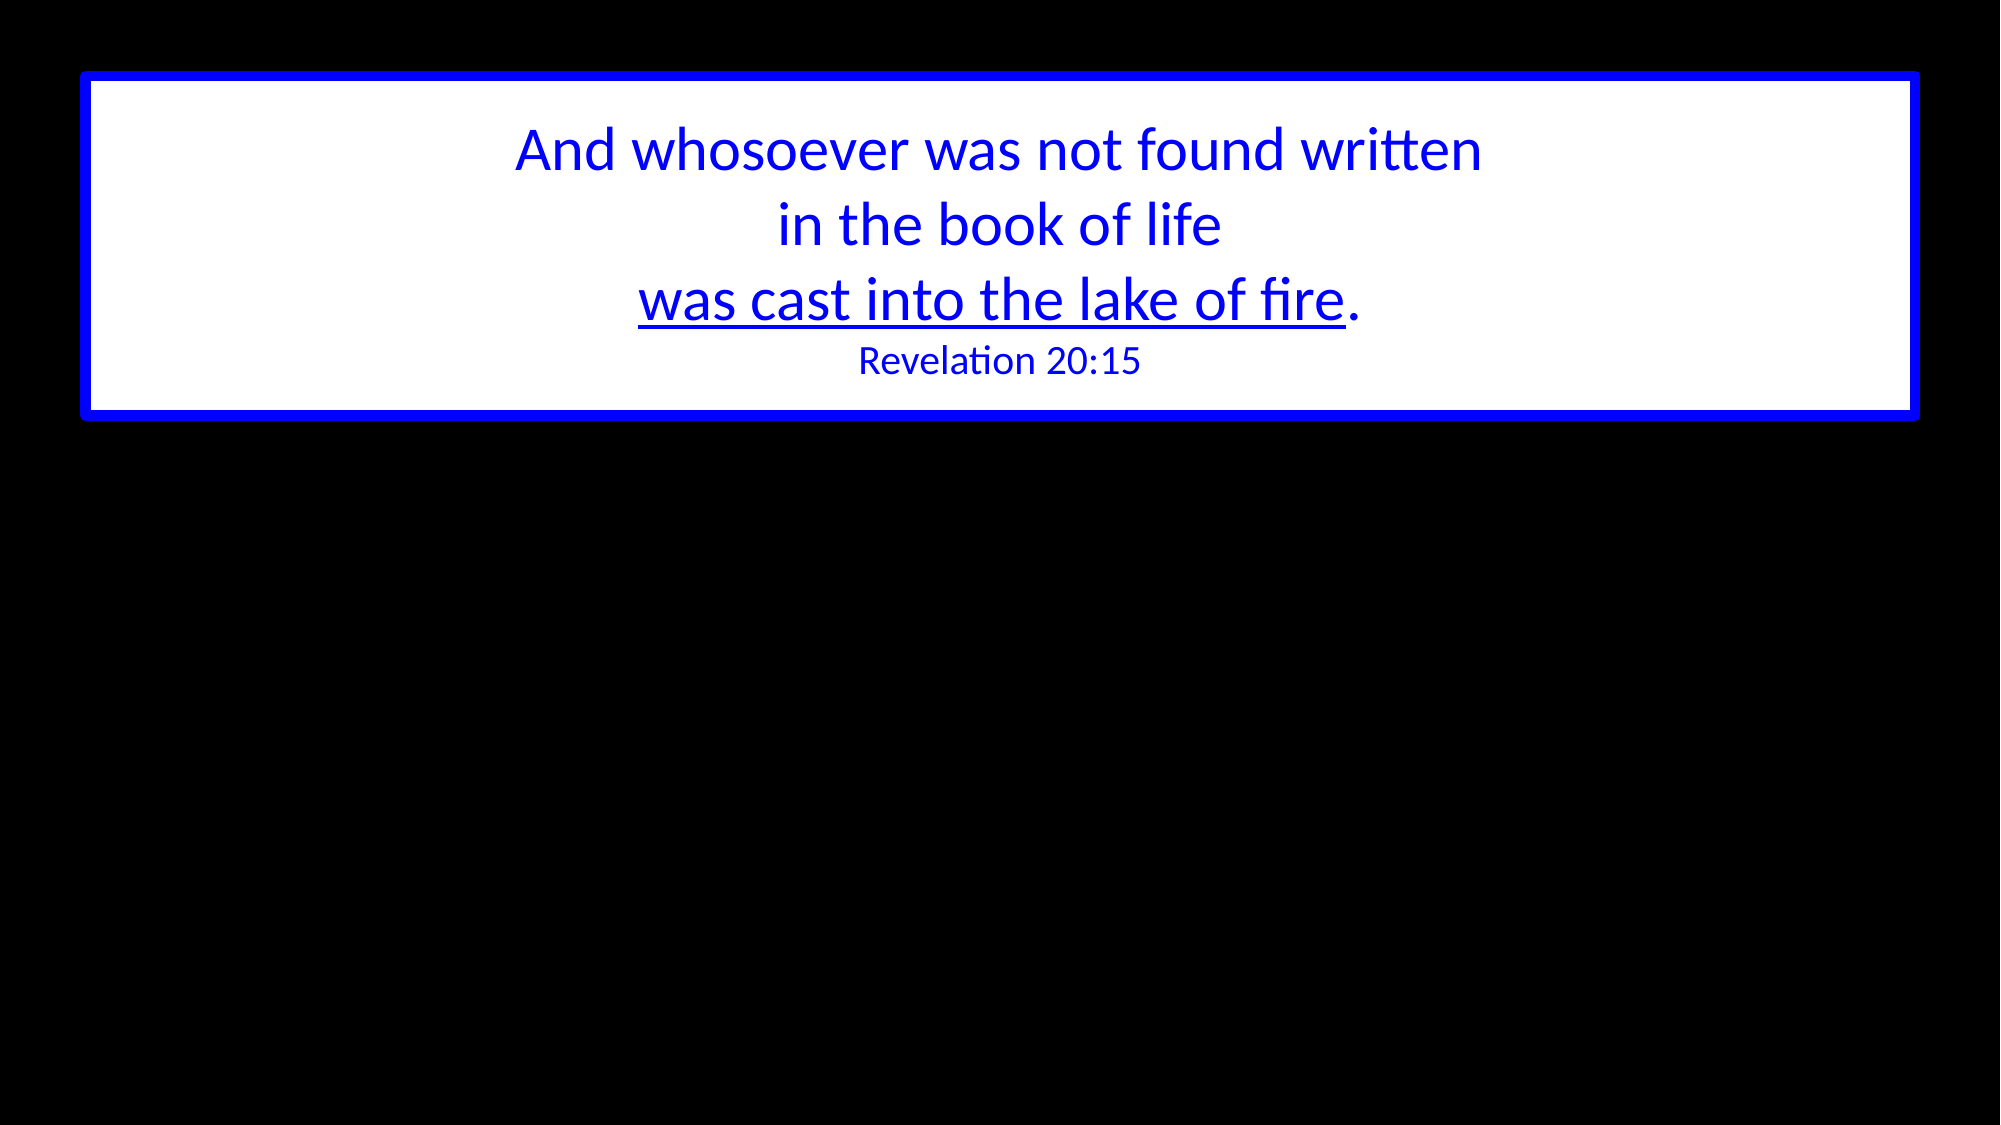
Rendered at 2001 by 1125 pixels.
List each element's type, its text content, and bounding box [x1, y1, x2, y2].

text_box And whosoever was not found written in the book of life was cast into the lake of fire. Revelation 20:15 [85, 75, 1915, 416]
